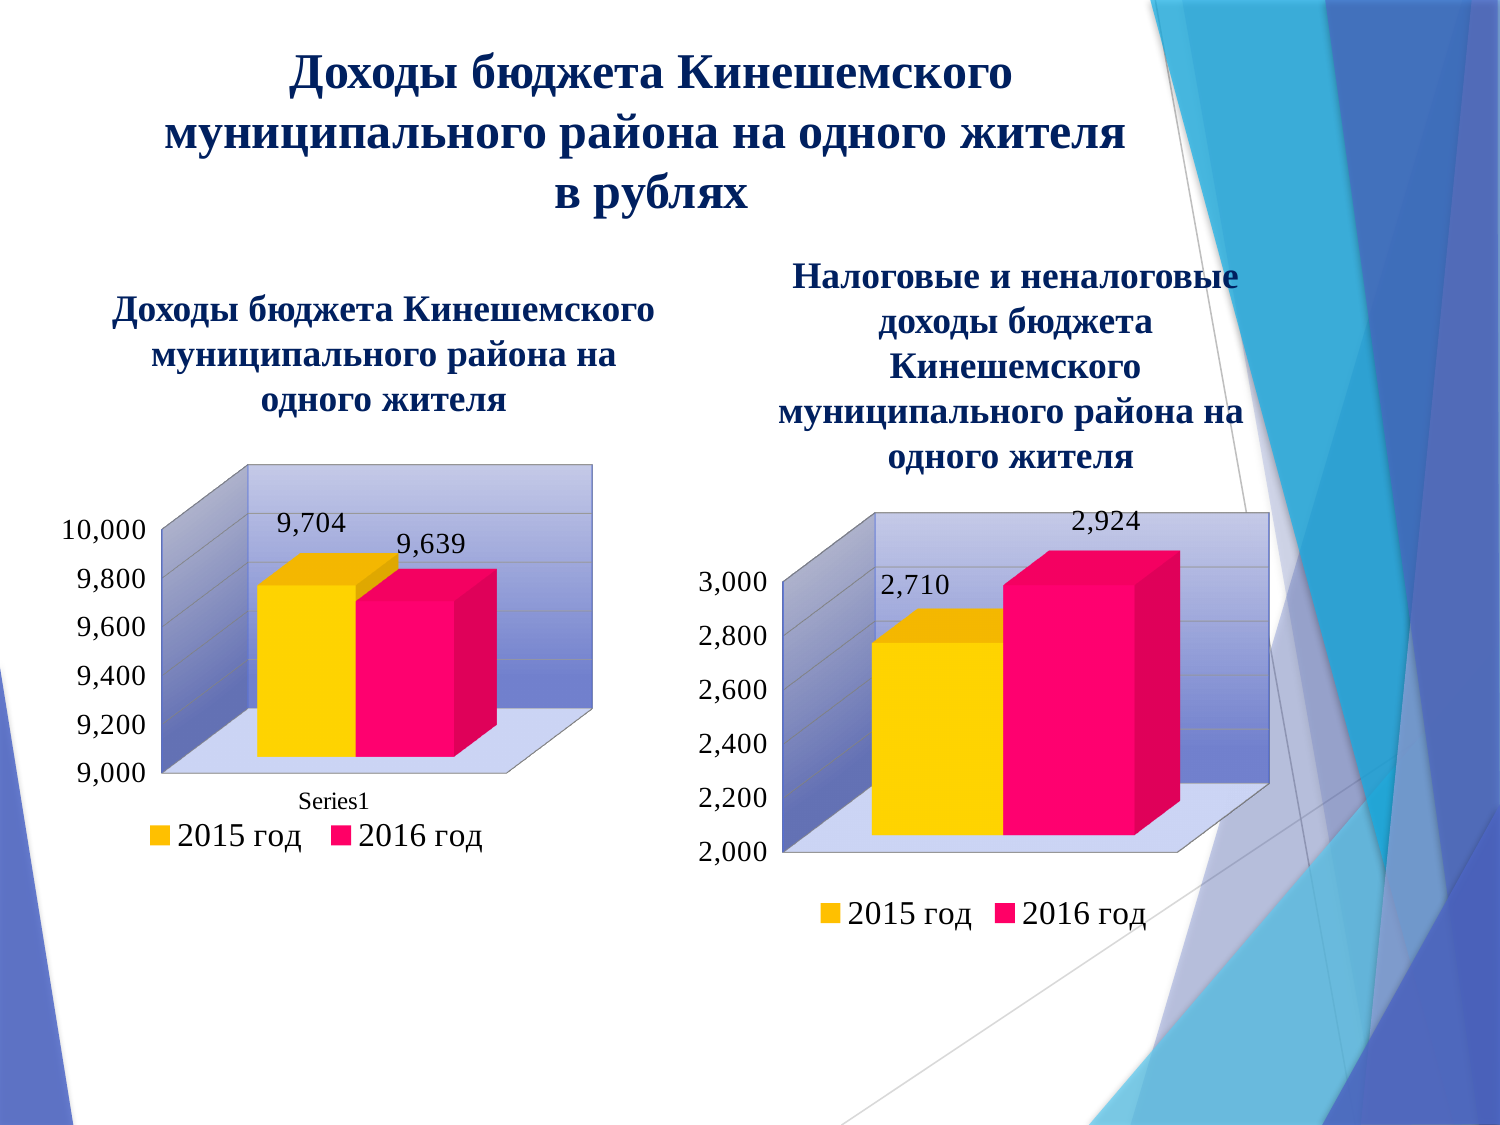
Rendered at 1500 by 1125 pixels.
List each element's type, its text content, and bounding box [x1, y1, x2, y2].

text_box Доходы бюджета Кинешемского муниципального района на одного жителя [76, 276, 691, 426]
chart [2, 431, 606, 892]
chart [685, 502, 1283, 940]
text_box Налоговые и неналоговые доходы бюджета Кинешемского муниципального района на одного жителя [750, 243, 1282, 484]
text_box Доходы бюджета Кинешемского муниципального района на одного жителя в рублях [90, 30, 1213, 276]
